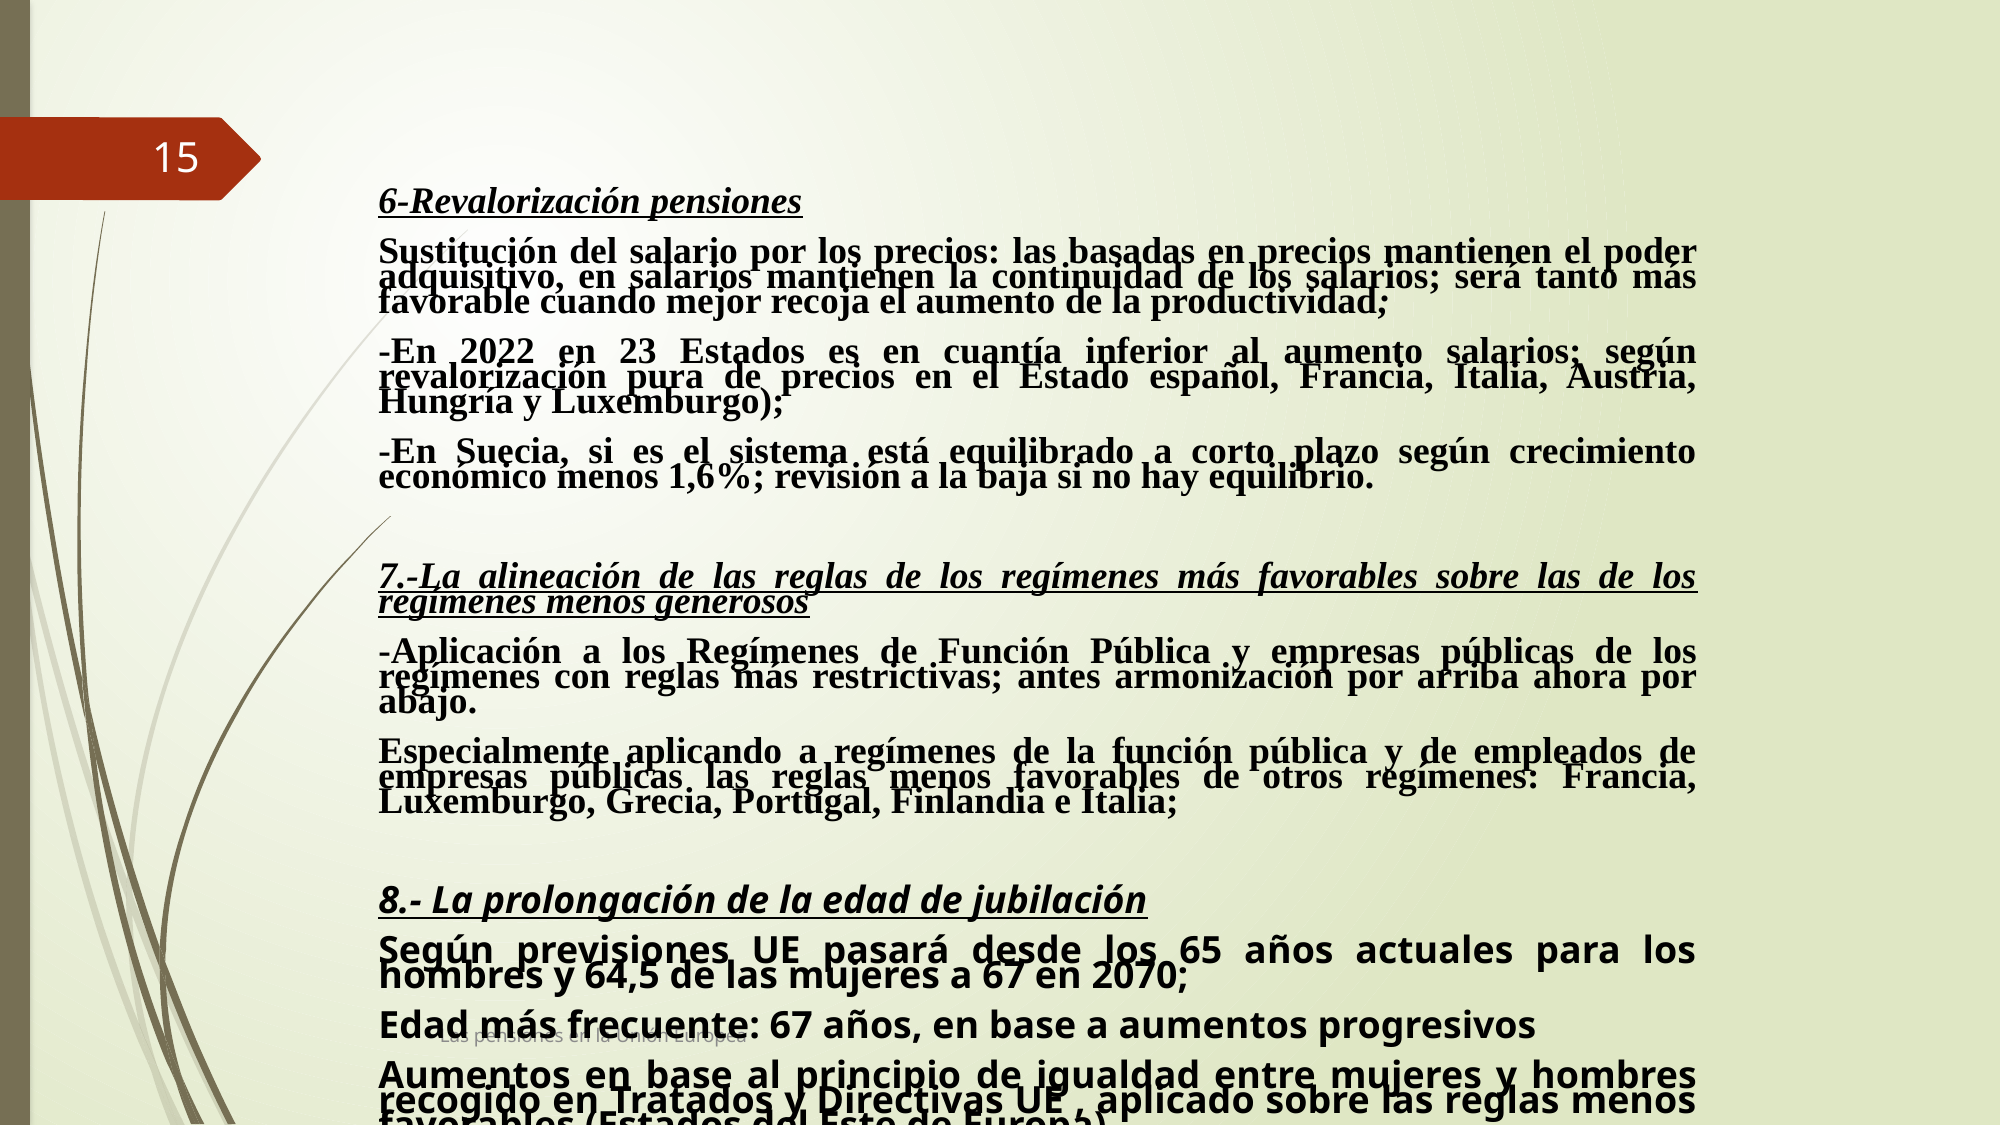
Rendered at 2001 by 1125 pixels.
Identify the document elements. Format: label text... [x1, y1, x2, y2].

text_box 6-Revalorización pensiones Sustitución del salario por los precios: las basadas en precios mantienen el poder adquisitivo, en salarios mantienen la continuidad de los salarios; será tanto más favorable cuando mejor recoja el aumento de la productividad; -En 2022 en 23 Estados es en cuantía inferior al aumento salarios; según revalorización pura de precios en el Estado español, Francia, Italia, Austria, Hungría y Luxemburgo); -En Suecia, si es el sistema está equilibrado a corto plazo según crecimiento económico menos 1,6%; revisión a la baja si no hay equilibrio. 7.-La alineación de las reglas de los regímenes más favorables sobre las de los regímenes menos generosos -Aplicación a los Regímenes de Función Pública y empresas públicas de los regímenes con reglas más restrictivas; antes armonización por arriba ahora por abajo. Especialmente aplicando a regímenes de la función pública y de empleados de empresas públicas las reglas menos favorables de otros regímenes: Francia, Luxemburgo, Grecia, Portugal, Finlandia e Italia; 8.- La prolongación de la edad de jubilación Según previsiones UE pasará desde los 65 años actuales para los hombres y 64,5 de las mujeres a 67 en 2070; Edad más frecuente: 67 años, en base a aumentos progresivos Aumentos en base al principio de igualdad entre mujeres y hombres recogido en Tratados y Directivas UE , aplicado sobre las reglas menos favorables (Estados del Este de Europa) Aumentos en base a aumento esperanza media de vida: en 10 Estados miembros (cuadro) [274, 189, 1713, 1125]
slide_number 15 [87, 129, 216, 190]
